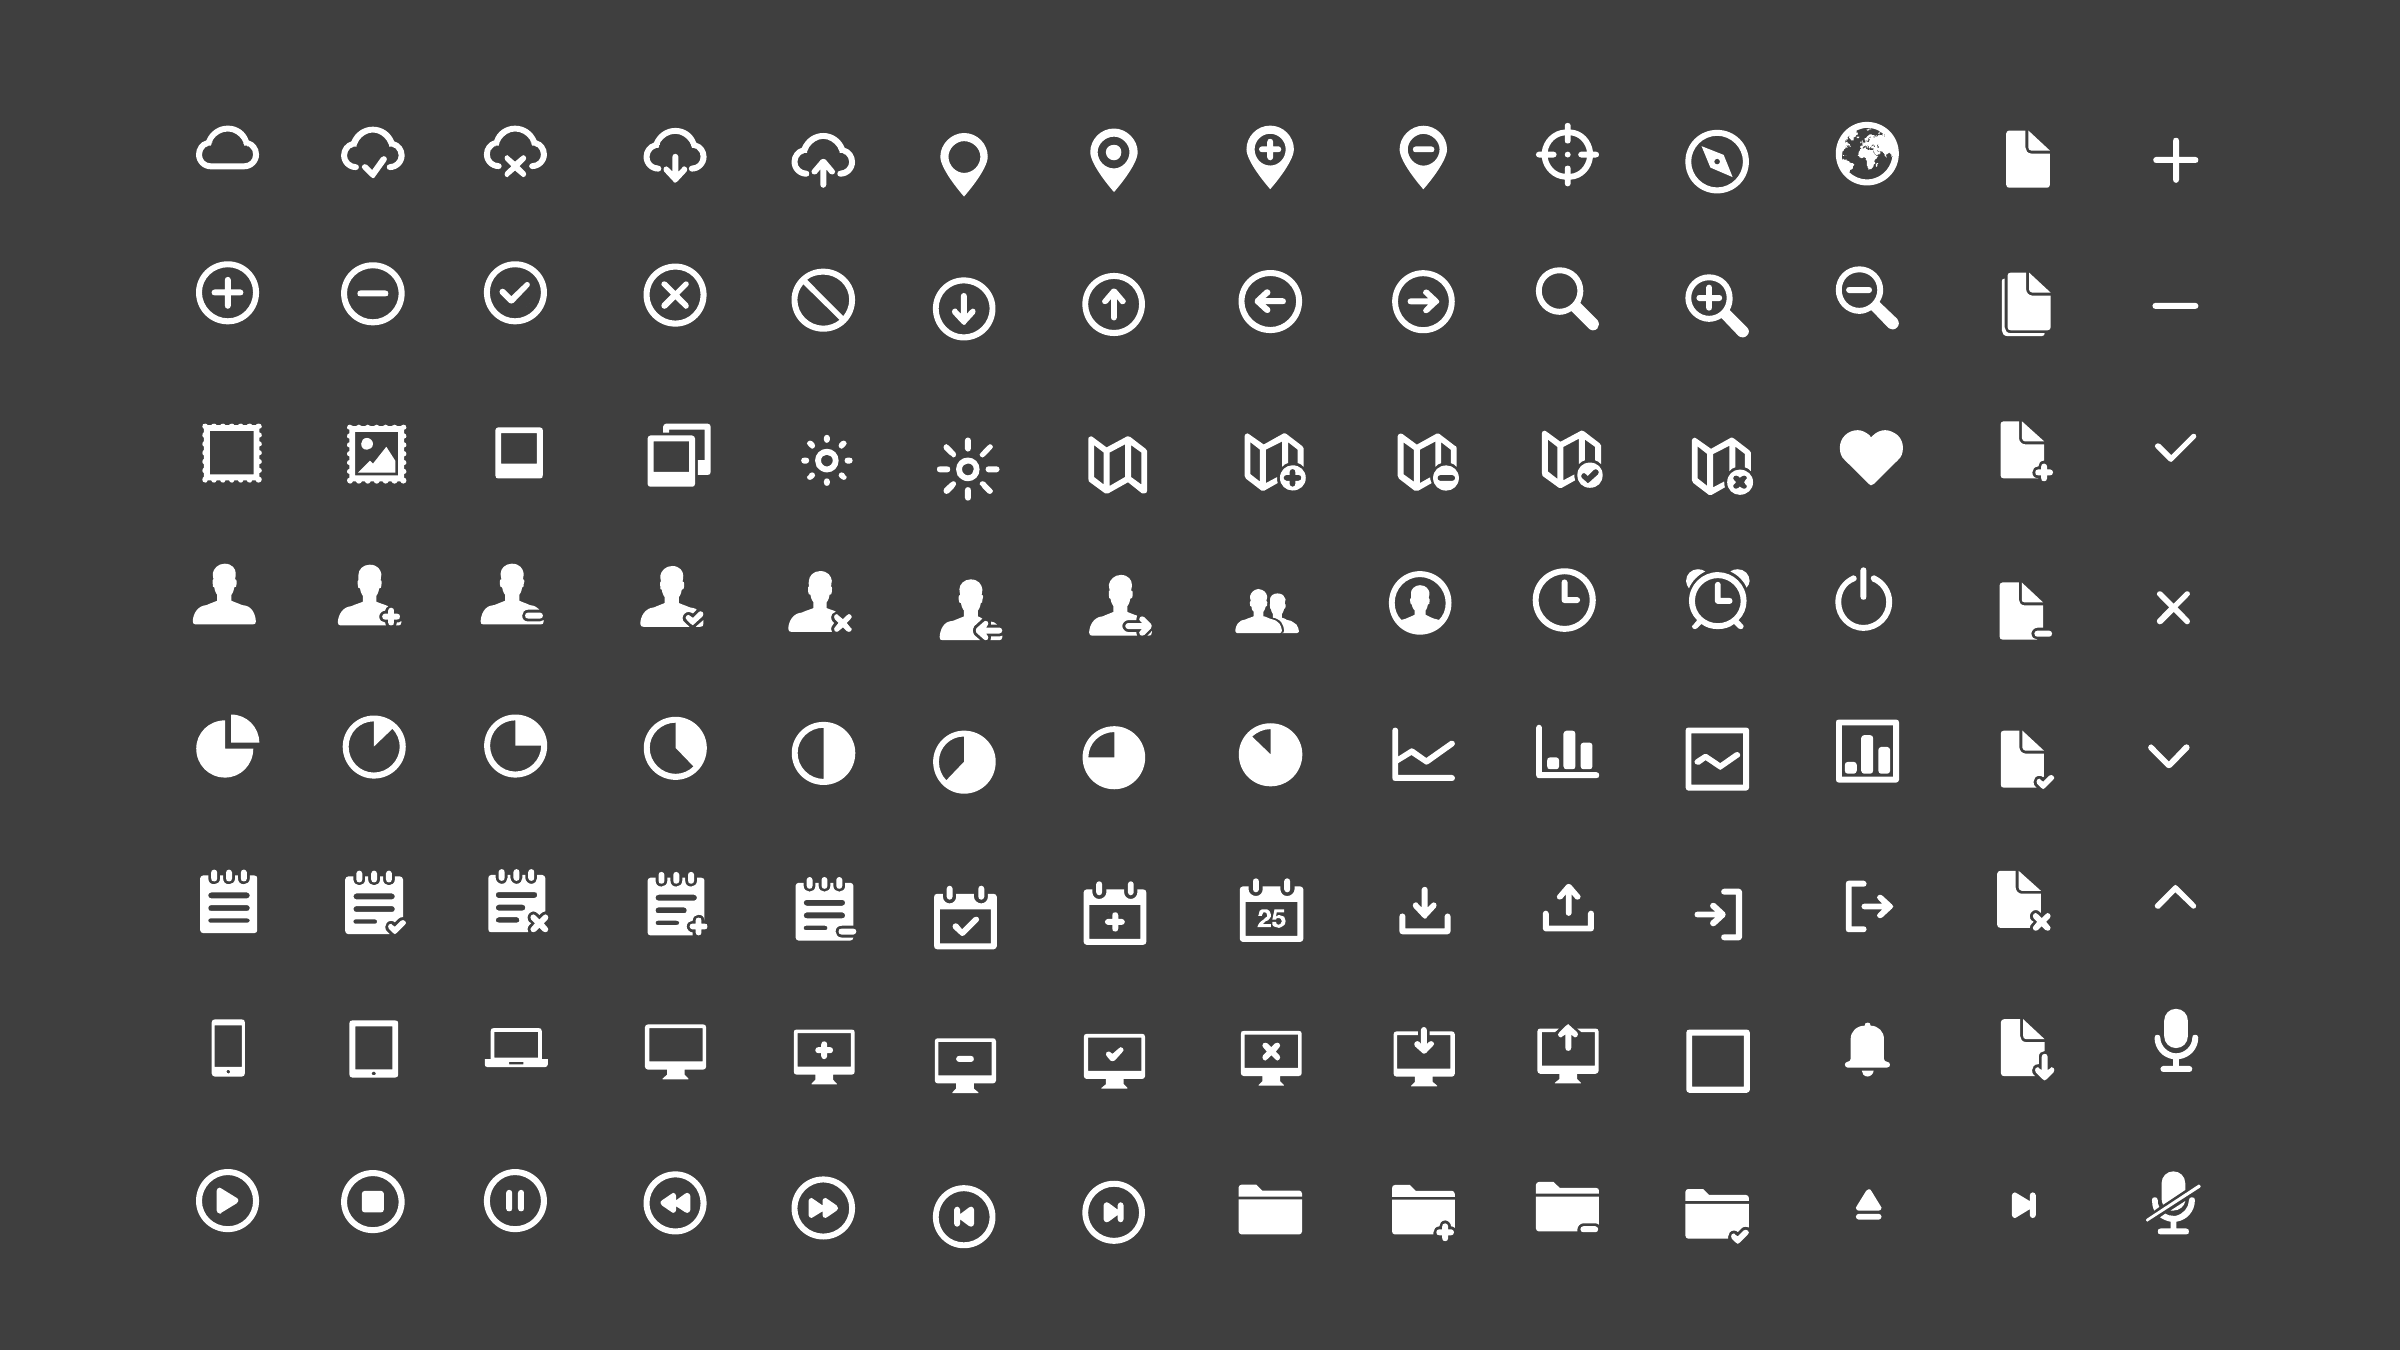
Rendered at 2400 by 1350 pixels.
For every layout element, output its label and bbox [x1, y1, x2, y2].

text_box [838, 440, 847, 449]
text_box [240, 869, 247, 882]
text_box [791, 1176, 856, 1240]
text_box [1542, 910, 1594, 932]
text_box [985, 466, 1000, 473]
text_box [1694, 902, 1726, 927]
text_box [1685, 274, 1749, 338]
text_box [640, 565, 697, 627]
text_box [932, 1185, 996, 1249]
text_box [806, 440, 816, 449]
text_box [2036, 775, 2055, 790]
text_box [689, 917, 708, 936]
text_box [1392, 1199, 1455, 1235]
text_box [495, 427, 543, 479]
text_box [2153, 137, 2199, 183]
text_box [1246, 125, 1294, 190]
text_box [1125, 616, 1152, 636]
text_box [795, 882, 854, 941]
text_box [1412, 886, 1437, 919]
text_box [371, 870, 378, 883]
text_box [1088, 436, 1148, 494]
text_box [192, 563, 256, 625]
text_box [2011, 1192, 2036, 1219]
text_box [1536, 724, 1600, 779]
text_box [1082, 726, 1146, 790]
text_box [1082, 272, 1145, 337]
text_box [1532, 568, 1596, 632]
text_box [688, 871, 695, 884]
text_box [2032, 912, 2051, 931]
text_box [1279, 465, 1306, 491]
text_box [385, 870, 392, 883]
text_box [337, 564, 400, 626]
text_box [504, 155, 527, 178]
text_box [1835, 266, 1899, 330]
text_box [1835, 121, 1899, 186]
text_box [1839, 430, 1903, 486]
text_box [791, 721, 856, 785]
text_box [1089, 574, 1138, 636]
text_box [1727, 469, 1754, 495]
text_box [231, 714, 260, 743]
text_box [791, 268, 856, 332]
text_box [200, 875, 258, 934]
text_box [821, 876, 828, 889]
text_box [1835, 575, 1893, 631]
text_box [211, 869, 218, 882]
text_box [939, 579, 984, 641]
text_box [196, 720, 254, 778]
text_box [2000, 730, 2044, 788]
text_box [341, 126, 405, 171]
text_box [1082, 1180, 1145, 1244]
text_box [946, 885, 953, 900]
text_box [823, 478, 830, 486]
text_box [347, 424, 407, 484]
text_box [1999, 582, 2044, 640]
text_box [1535, 1181, 1599, 1194]
text_box [211, 1019, 245, 1077]
text_box [1731, 1229, 1749, 1244]
text_box [2000, 421, 2045, 479]
text_box [2154, 884, 2197, 909]
text_box [1399, 125, 1448, 190]
text_box [647, 877, 705, 936]
text_box [2161, 1171, 2186, 1205]
text_box [2006, 130, 2050, 188]
text_box [528, 869, 535, 881]
text_box [2152, 302, 2199, 309]
text_box [1433, 465, 1459, 491]
text_box [484, 1028, 548, 1068]
text_box [498, 869, 505, 881]
text_box [1090, 128, 1138, 193]
text_box [1691, 437, 1751, 495]
text_box [643, 716, 707, 780]
text_box [388, 920, 407, 935]
text_box [978, 885, 985, 900]
text_box [1537, 1028, 1599, 1084]
text_box [1577, 462, 1603, 488]
text_box [530, 914, 549, 933]
text_box [2154, 1034, 2199, 1072]
text_box [480, 563, 544, 625]
text_box [1284, 878, 1291, 893]
text_box [1392, 727, 1456, 781]
text_box [2154, 433, 2197, 462]
text_box [1860, 567, 1867, 600]
text_box [196, 1169, 260, 1233]
text_box [1580, 1226, 1599, 1233]
text_box [943, 444, 957, 458]
text_box [806, 472, 816, 480]
text_box [1083, 1033, 1146, 1089]
text_box [483, 261, 547, 325]
text_box [2007, 272, 2051, 331]
text_box [1238, 723, 1303, 787]
text_box [1238, 1184, 1303, 1197]
text_box [1535, 267, 1599, 331]
text_box [1685, 727, 1750, 791]
text_box [647, 435, 696, 487]
text_box [1861, 1070, 1874, 1077]
text_box [356, 870, 363, 883]
text_box [1685, 1203, 1749, 1239]
text_box [483, 125, 547, 170]
text_box [1238, 270, 1303, 334]
text_box [2001, 278, 2045, 337]
text_box [484, 714, 548, 778]
text_box [342, 715, 406, 779]
text_box [361, 156, 387, 179]
text_box [1997, 870, 2041, 928]
text_box [975, 620, 1003, 641]
text_box [1240, 1030, 1302, 1086]
text_box [1127, 881, 1134, 896]
text_box [815, 448, 839, 473]
text_box [673, 871, 680, 884]
text_box [936, 466, 951, 473]
text_box [933, 730, 996, 794]
text_box [2035, 463, 2054, 482]
text_box [2148, 744, 2190, 769]
text_box [1436, 1223, 1454, 1242]
text_box [663, 423, 711, 475]
text_box [1541, 430, 1602, 488]
text_box [1244, 433, 1304, 491]
text_box [341, 262, 405, 326]
text_box [801, 457, 810, 464]
text_box [979, 481, 993, 494]
text_box [1855, 1213, 1882, 1220]
text_box [1238, 1199, 1303, 1235]
text_box [643, 1171, 707, 1235]
text_box [2146, 1184, 2201, 1222]
text_box [658, 871, 665, 884]
text_box [513, 869, 520, 881]
text_box [1556, 883, 1581, 916]
text_box [1688, 572, 1747, 630]
text_box [1557, 1024, 1578, 1051]
text_box [956, 457, 980, 482]
text_box [1686, 1029, 1750, 1093]
text_box [964, 437, 971, 452]
text_box [1392, 270, 1455, 334]
text_box [2164, 1008, 2188, 1049]
text_box [644, 1024, 707, 1080]
text_box [838, 928, 857, 935]
text_box [1392, 1184, 1455, 1197]
text_box [940, 132, 988, 197]
text_box [1721, 888, 1743, 941]
text_box [1685, 129, 1749, 194]
text_box [341, 1170, 405, 1234]
text_box [1836, 719, 1900, 783]
text_box [788, 571, 852, 632]
text_box [1535, 122, 1599, 187]
text_box [643, 127, 707, 183]
text_box [823, 434, 830, 443]
text_box [488, 874, 546, 933]
text_box [1414, 1026, 1435, 1054]
text_box [979, 444, 993, 458]
text_box [1399, 913, 1451, 935]
text_box [2035, 1053, 2055, 1081]
text_box [1253, 878, 1259, 893]
text_box [838, 472, 847, 480]
text_box [1235, 588, 1299, 634]
text_box [934, 893, 997, 950]
text_box [2000, 1019, 2045, 1077]
text_box [1096, 881, 1103, 896]
text_box [806, 876, 813, 889]
text_box [844, 457, 853, 464]
text_box [943, 481, 957, 494]
text_box [1535, 1196, 1599, 1232]
text_box [1388, 571, 1452, 635]
text_box [1397, 433, 1457, 491]
text_box [2157, 1197, 2195, 1235]
text_box [345, 876, 404, 935]
text_box [196, 125, 260, 170]
text_box [1685, 1189, 1749, 1201]
text_box [1730, 569, 1750, 588]
text_box [483, 1169, 547, 1233]
text_box [685, 611, 704, 626]
text_box [1393, 1031, 1455, 1087]
text_box [1845, 880, 1867, 933]
text_box [932, 277, 996, 341]
text_box [1855, 1189, 1882, 1211]
text_box [791, 132, 856, 177]
text_box [349, 1020, 399, 1078]
text_box [196, 261, 260, 325]
text_box [202, 423, 262, 483]
text_box [793, 1029, 855, 1085]
text_box [1686, 569, 1706, 589]
text_box [1844, 1022, 1890, 1068]
text_box [934, 1038, 997, 1094]
text_box [643, 263, 707, 327]
text_box [695, 620, 704, 627]
text_box [964, 487, 971, 501]
text_box [811, 158, 836, 188]
text_box [1239, 886, 1304, 942]
text_box [2034, 630, 2053, 637]
text_box [1861, 894, 1894, 919]
text_box [2156, 591, 2190, 625]
text_box [1083, 889, 1147, 945]
text_box [226, 869, 233, 882]
text_box [836, 876, 843, 889]
